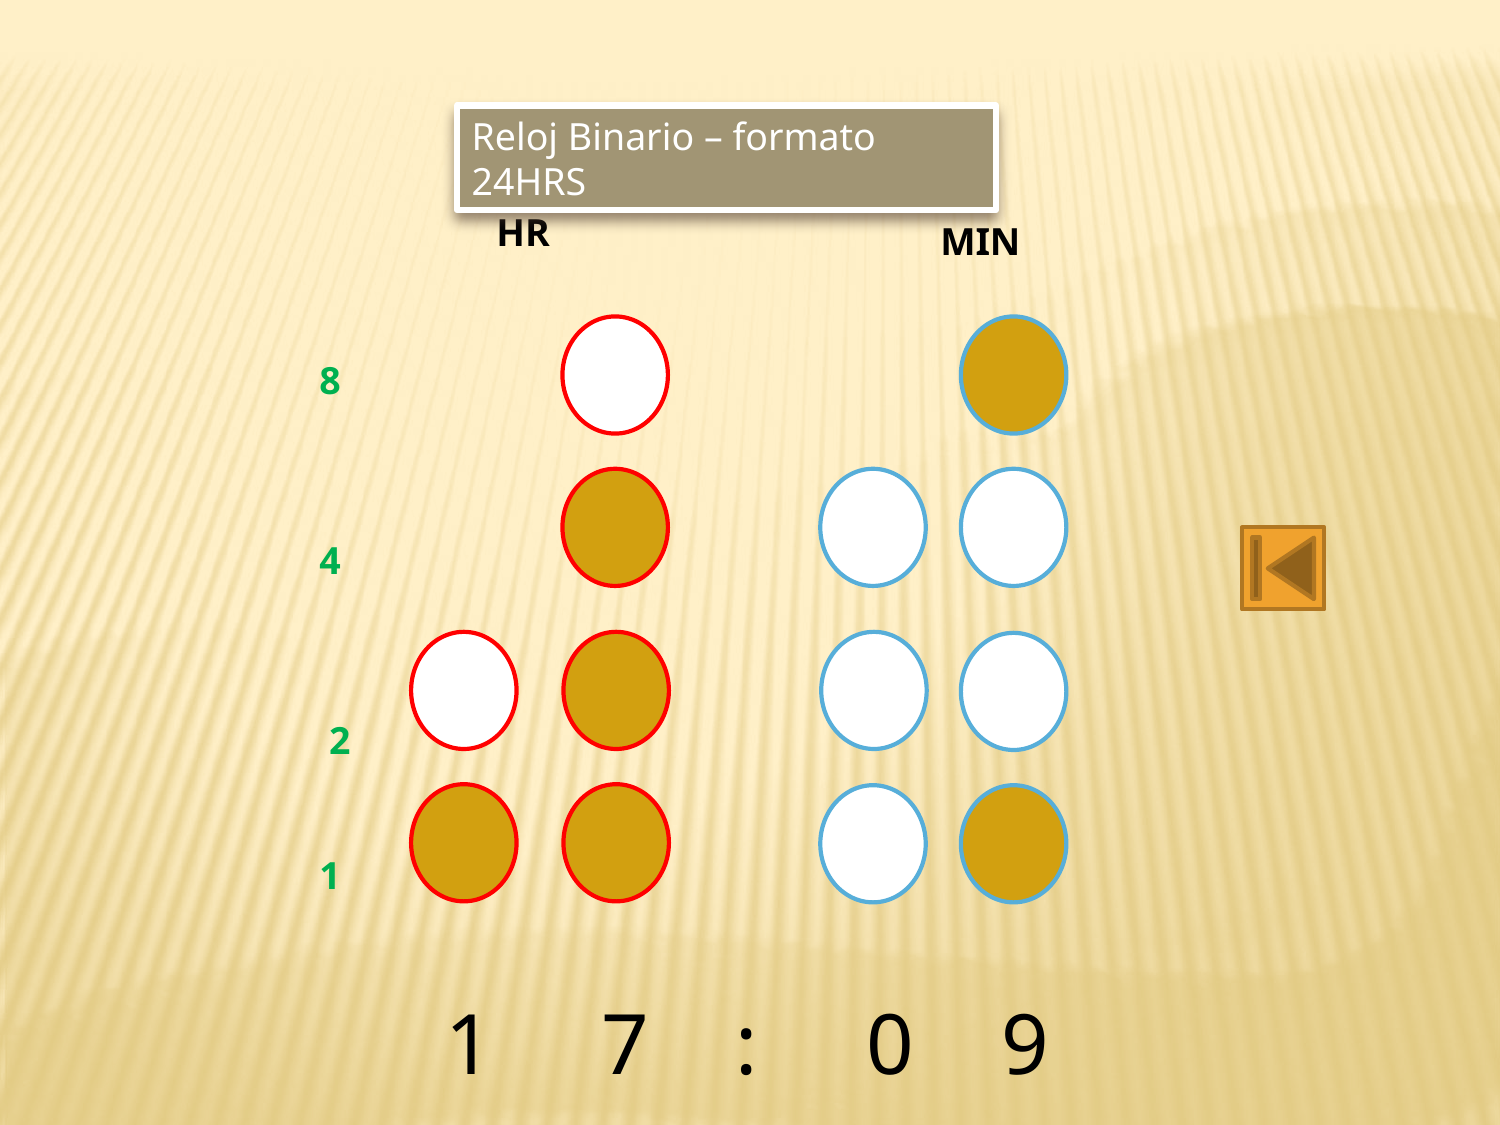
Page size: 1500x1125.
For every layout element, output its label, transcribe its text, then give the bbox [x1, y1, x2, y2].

text_box [958, 466, 1069, 589]
text_box 8 4 2 1 [304, 304, 375, 905]
text_box HR [481, 231, 576, 262]
text_box [408, 629, 519, 752]
text_box 1 7 : 0 9 [430, 984, 1064, 1100]
text_box [561, 782, 672, 904]
text_box [1240, 525, 1326, 611]
text_box [408, 782, 519, 904]
text_box [818, 783, 928, 905]
text_box [560, 466, 671, 589]
text_box [561, 629, 672, 752]
text_box [958, 783, 1069, 905]
text_box [560, 314, 671, 436]
text_box [818, 466, 928, 589]
text_box [958, 630, 1069, 753]
text_box [958, 314, 1069, 436]
text_box MIN [925, 210, 1043, 271]
text_box Reloj Binario – formato 24HRS [454, 102, 999, 213]
text_box [819, 629, 929, 752]
